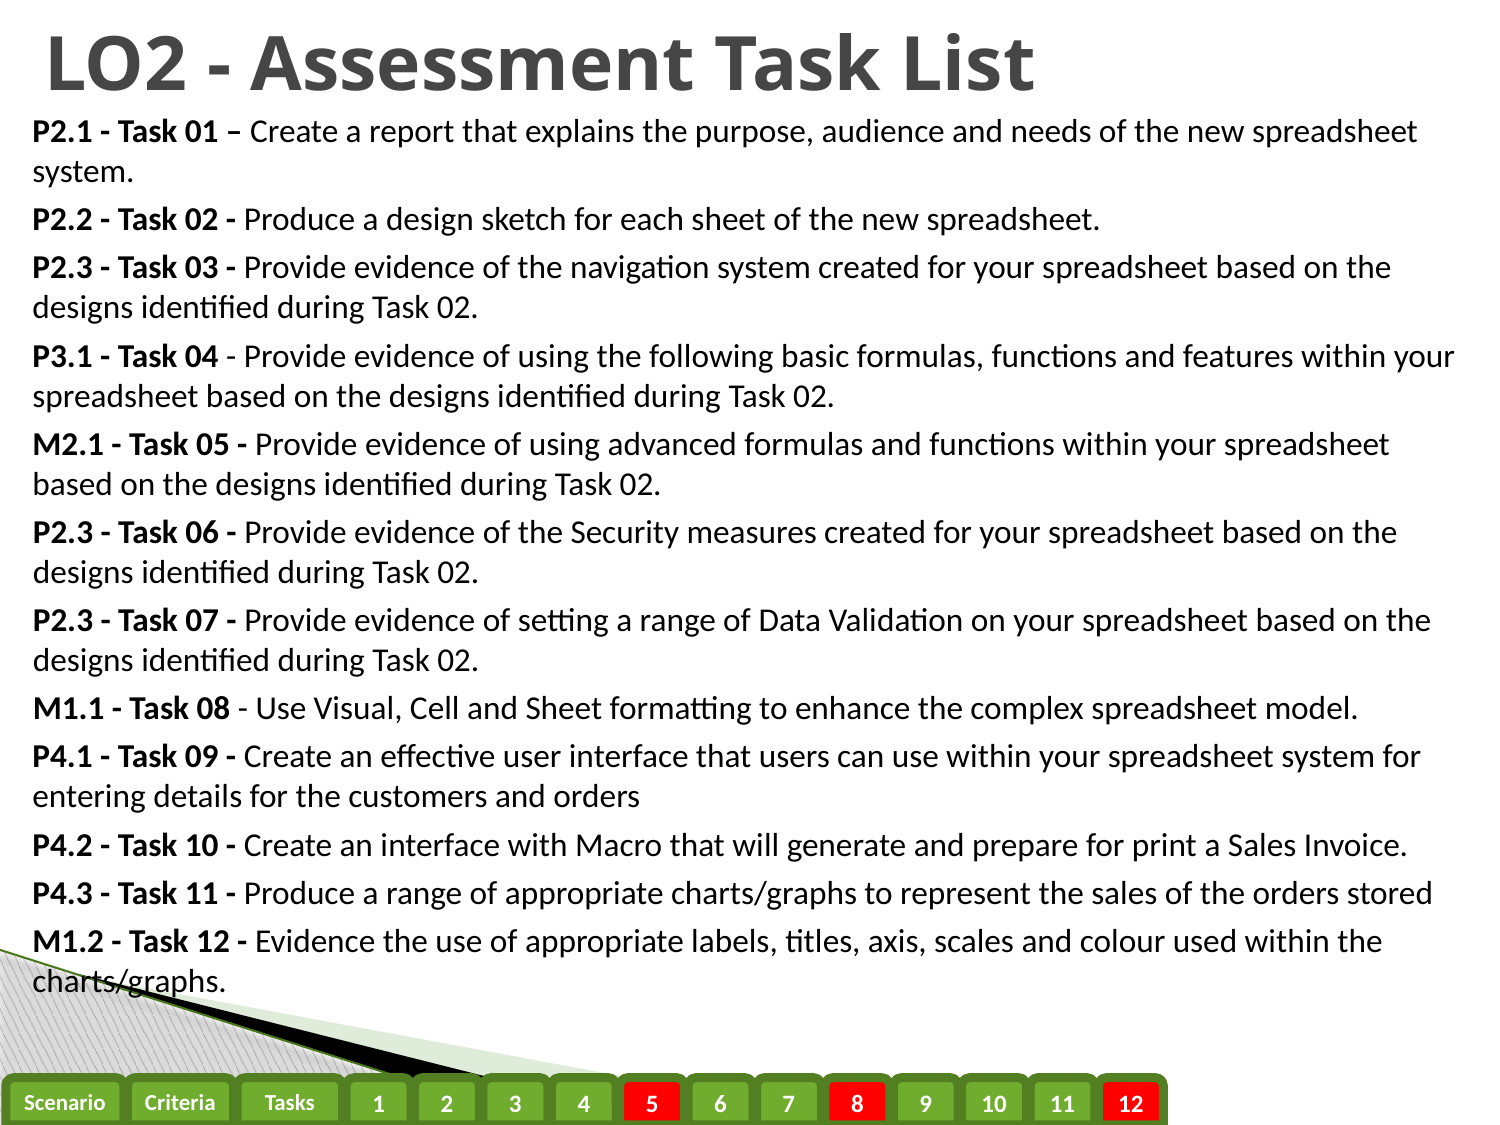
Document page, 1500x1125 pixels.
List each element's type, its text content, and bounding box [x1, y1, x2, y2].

list P2.1 - Task 01 – Create a report that explains the purpose, audience and needs of the new spreadsheet system. P2.2 - Task 02 - Produce a design sketch for each sheet of the new spreadsheet. P2.3 - Task 03 - Provide evidence of the navigation system created for your spreadsheet based on the designs identified during Task 02. P3.1 - Task 04 - Provide evidence of using the following basic formulas, functions and features within your spreadsheet based on the designs identified during Task 02. M2.1 - Task 05 - Provide evidence of using advanced formulas and functions within your spreadsheet based on the designs identified during Task 02. P2.3 - Task 06 - Provide evidence of the Security measures created for your spreadsheet based on the designs identified during Task 02. P2.3 - Task 07 - Provide evidence of setting a range of Data Validation on your spreadsheet based on the designs identified during Task 02. M1.1 - Task 08 - Use Visual, Cell and Sheet formatting to enhance the complex spreadsheet model. P4.1 - Task 09 - Create an effective user interface that users can use within your spreadsheet system for entering details for the customers and orders P4.2 - Task 10 - Create an interface with Macro that will generate and prepare for print a Sales Invoice. P4.3 - Task 11 - Produce a range of appropriate charts/graphs to represent the sales of the orders stored M1.2 - Task 12 - Evidence the use of appropriate labels, titles, axis, scales and colour used within the charts/graphs. [17, 101, 1483, 1047]
title LO2 - Assessment Task List [29, 30, 1463, 90]
